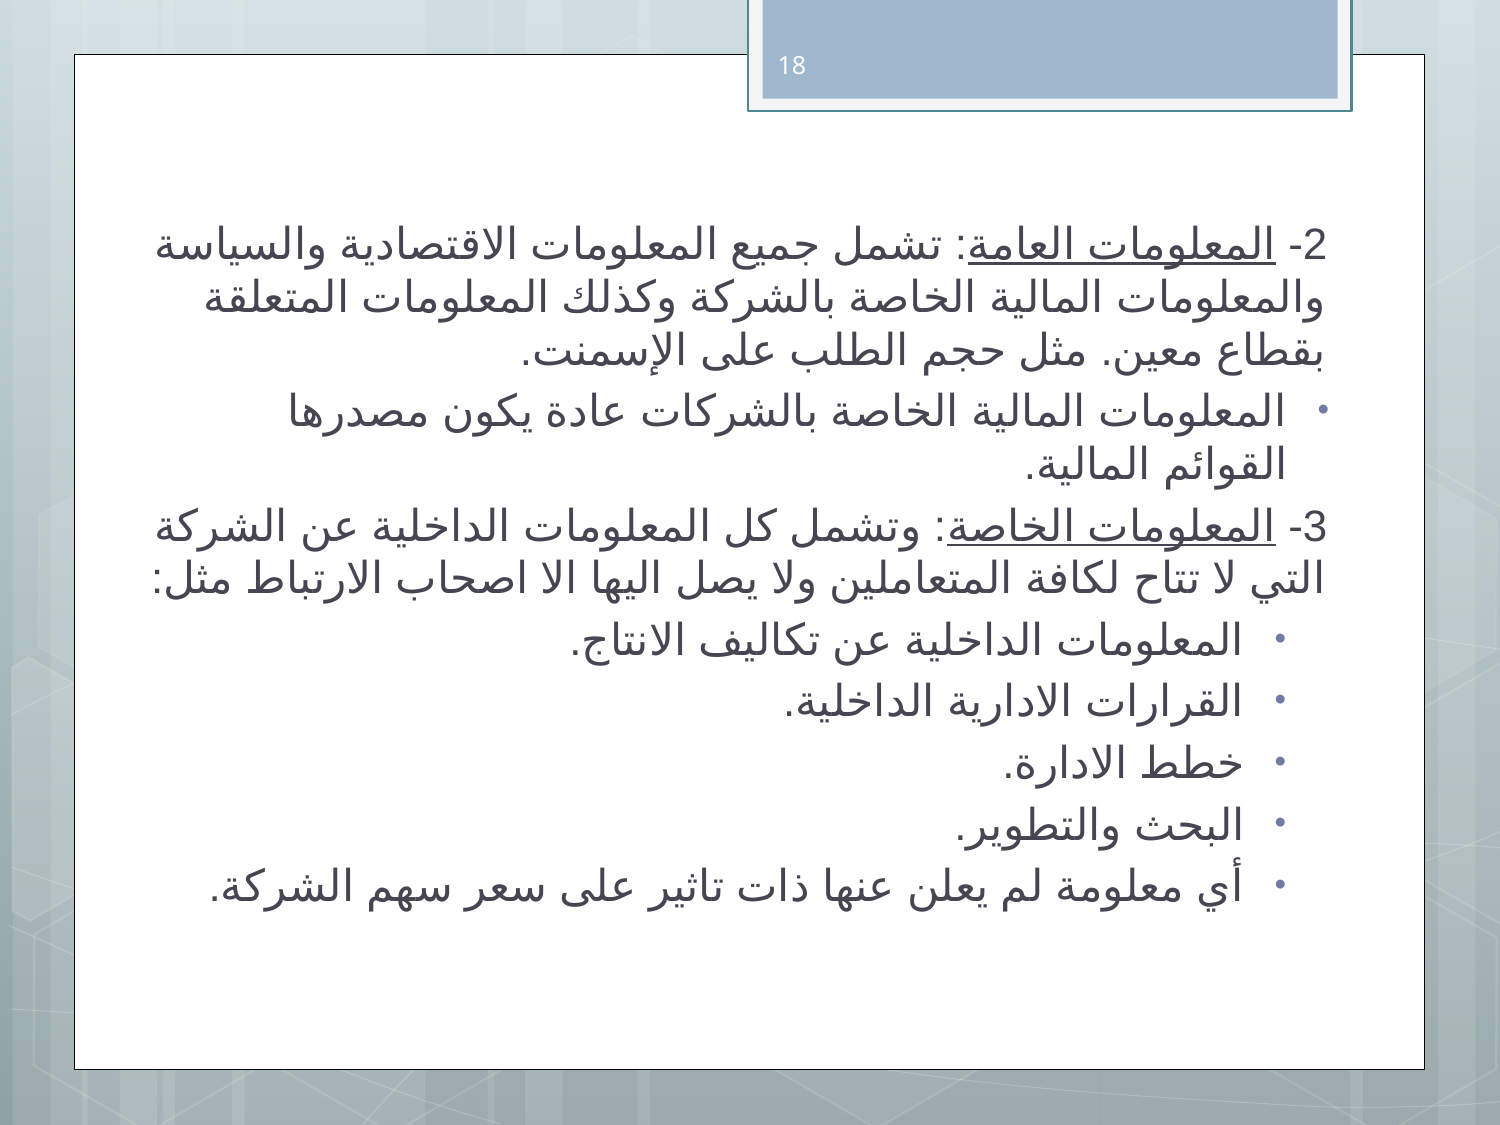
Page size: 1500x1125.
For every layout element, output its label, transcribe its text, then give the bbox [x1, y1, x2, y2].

list 2- المعلومات العامة: تشمل جميع المعلومات الاقتصادية والسياسة والمعلومات المالية الخاصة بالشركة وكذلك المعلومات المتعلقة بقطاع معين. مثل حجم الطلب على الإسمنت. المعلومات المالية الخاصة بالشركات عادة يكون مصدرها القوائم المالية. 3- المعلومات الخاصة: وتشمل كل المعلومات الداخلية عن الشركة التي لا تتاح لكافة المتعاملين ولا يصل اليها الا اصحاب الارتباط مثل: المعلومات الداخلية عن تكاليف الانتاج. القرارات الادارية الداخلية. خطط الادارة. البحث والتطوير. أي معلومة لم يعلن عنها ذات تاثير على سعر سهم الشركة. [135, 208, 1353, 988]
slide_number 18 [762, 36, 982, 97]
